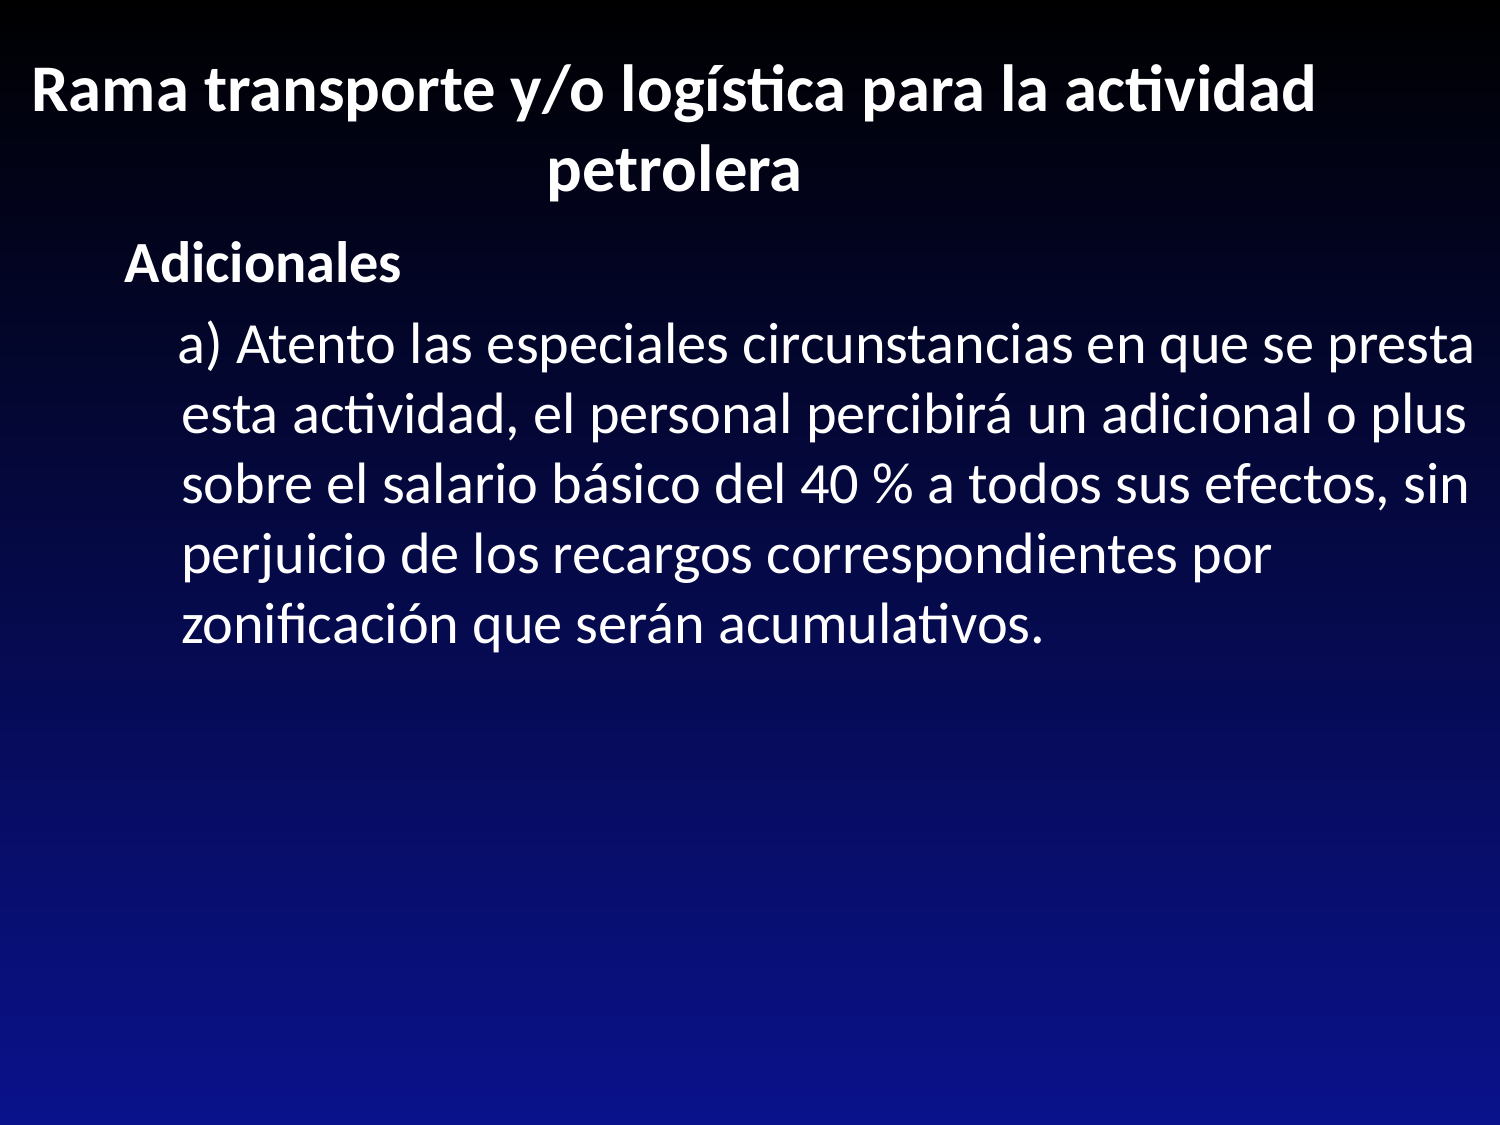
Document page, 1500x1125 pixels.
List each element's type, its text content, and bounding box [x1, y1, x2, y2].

title Rama transporte y/o logística para la actividad petrolera [0, 44, 1351, 233]
list Adicionales a) Atento las especiales circunstancias en que se presta esta actividad, el personal percibirá un adicional o plus sobre el salario básico del 40 % a todos sus efectos, sin perjuicio de los recargos correspondientes por zonificación que serán acumulativos. [124, 223, 1500, 917]
